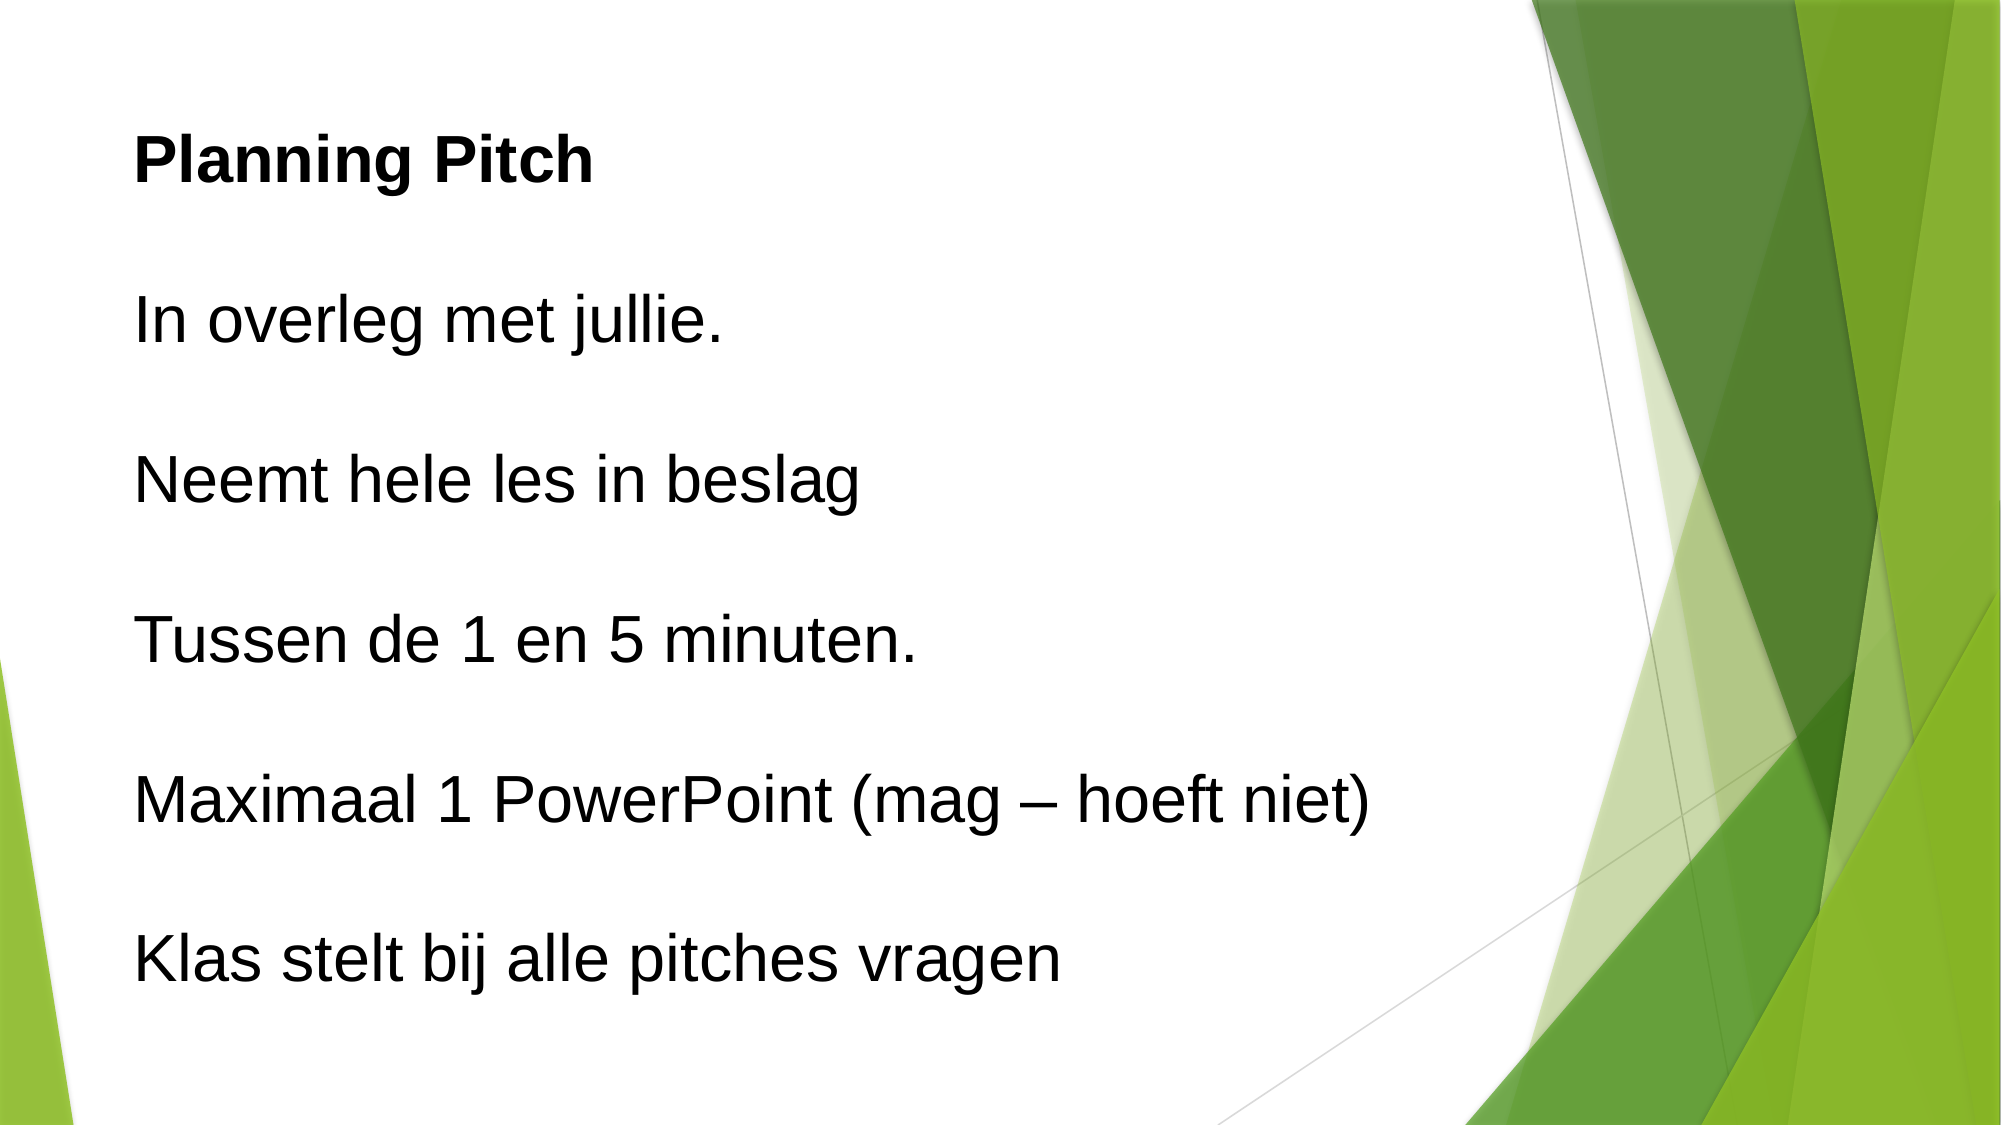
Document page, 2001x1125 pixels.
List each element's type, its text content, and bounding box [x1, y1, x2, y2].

text_box Planning Pitch In overleg met jullie. Neemt hele les in beslag Tussen de 1 en 5 minuten. Maximaal 1 PowerPoint (mag – hoeft niet) Klas stelt bij alle pitches vragen [118, 108, 1509, 1083]
